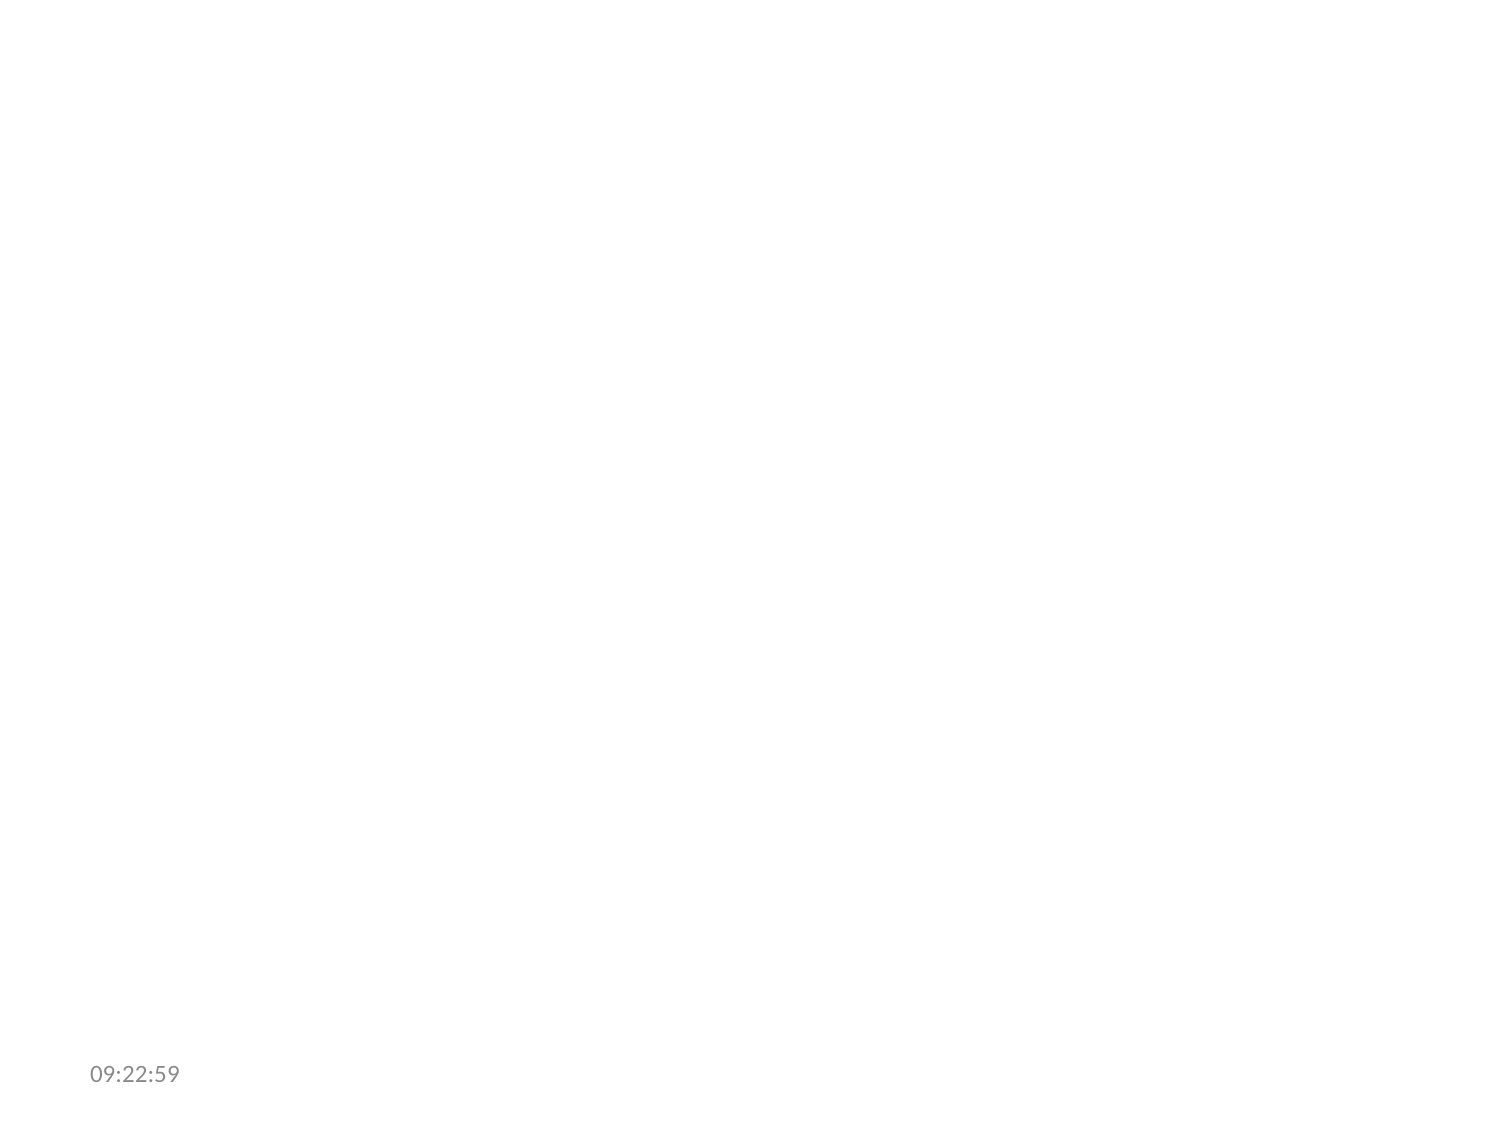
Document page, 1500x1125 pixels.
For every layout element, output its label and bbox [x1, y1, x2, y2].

slide_number [75, 1042, 425, 1103]
